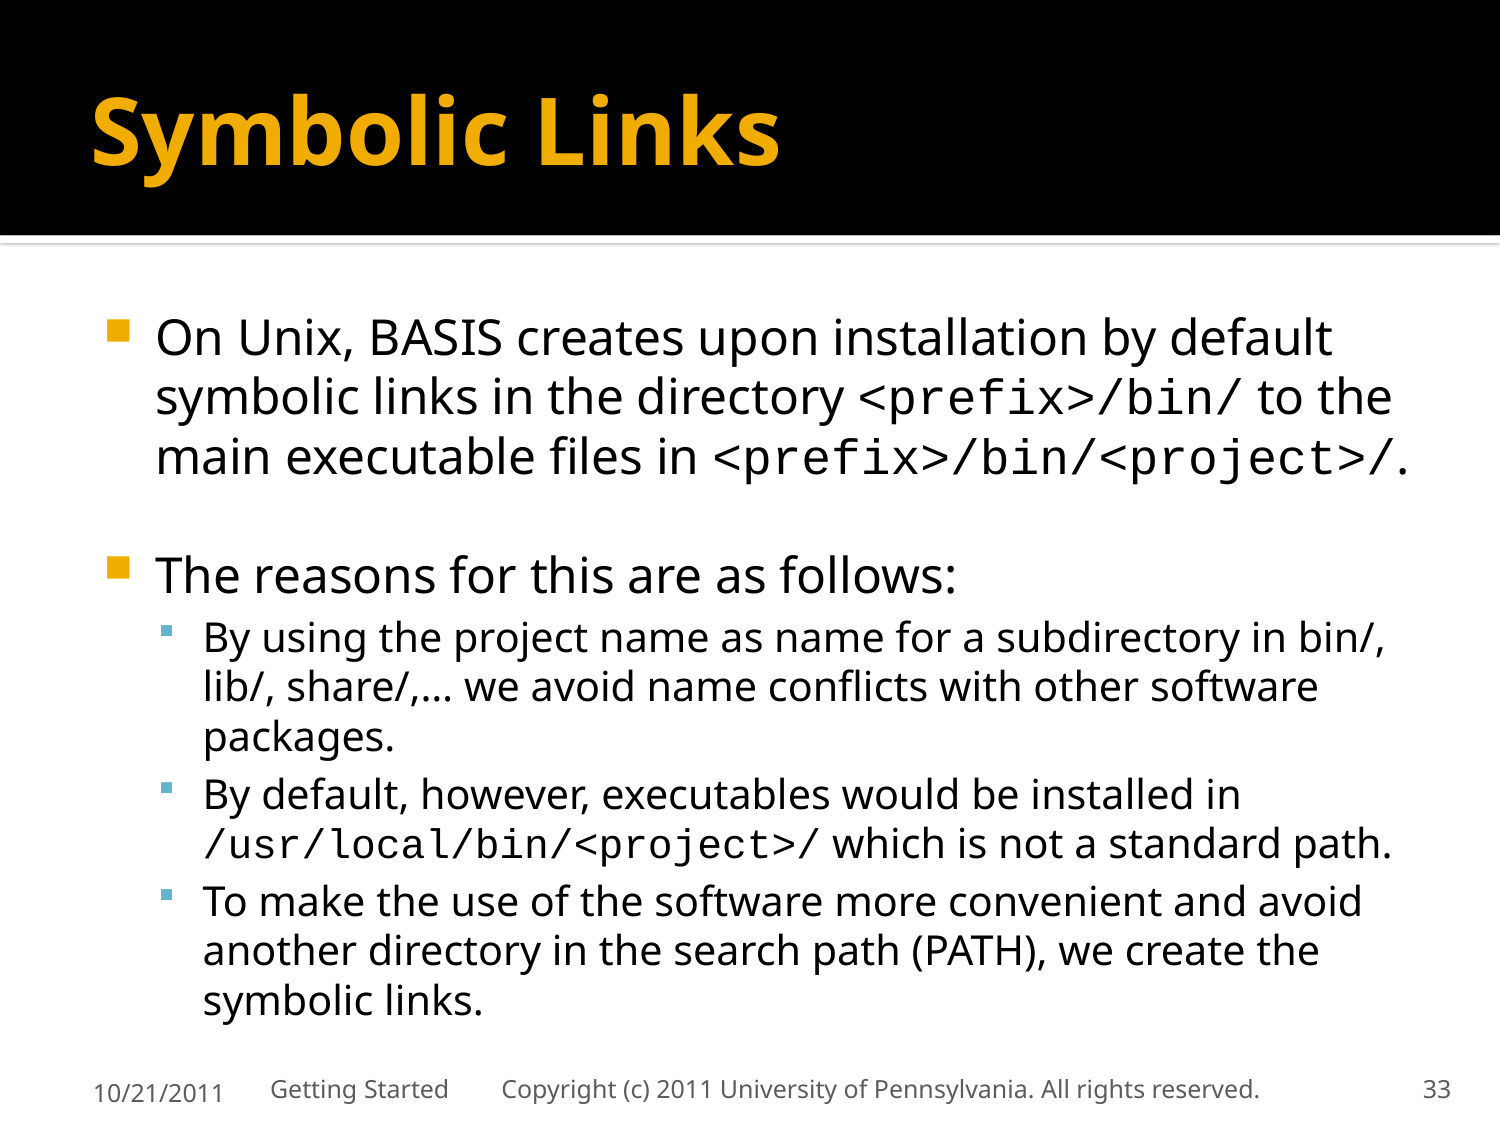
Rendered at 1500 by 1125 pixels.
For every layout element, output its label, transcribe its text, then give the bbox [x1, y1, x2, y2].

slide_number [75, 1062, 238, 1108]
footer Getting Started Copyright (c) 2011 University of Pennsylvania. All rights reserved. [262, 1062, 1337, 1108]
title Symbolic Links [75, 25, 1425, 231]
list On Unix, BASIS creates upon installation by default symbolic links in the directory <prefix>/bin/ to the main executable files in <prefix>/bin/<project>/. The reasons for this are as follows: By using the project name as name for a subdirectory in bin/, lib/, share/,… we avoid name conflicts with other software packages. By default, however, executables would be installed in /usr/local/bin/<project>/ which is not a standard path. To make the use of the software more convenient and avoid another directory in the search path (PATH), we create the symbolic links. [75, 291, 1425, 1050]
slide_number 33 [1345, 1062, 1467, 1108]
